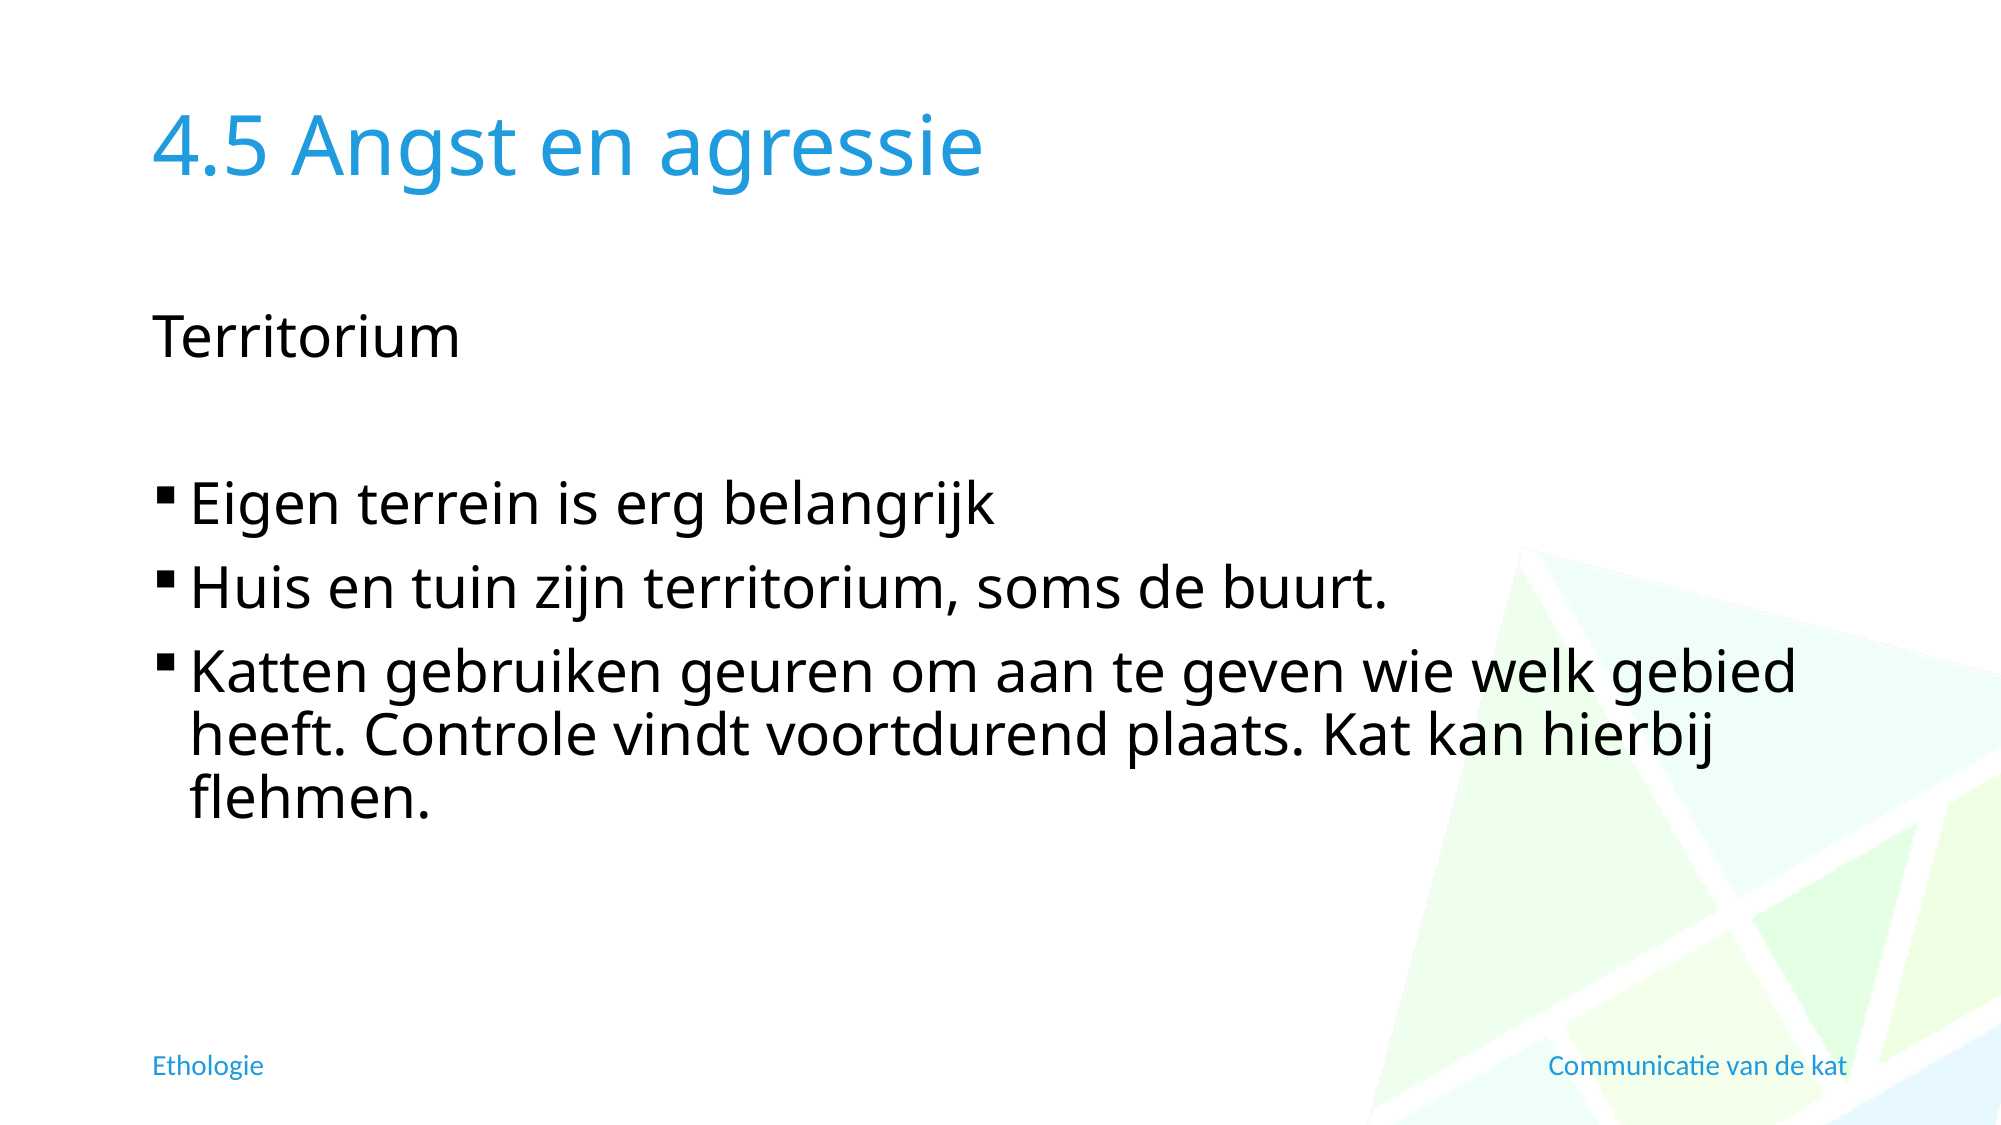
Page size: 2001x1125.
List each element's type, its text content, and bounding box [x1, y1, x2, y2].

title 4.5 Angst en agressie [137, 59, 1863, 239]
list Territorium Eigen terrein is erg belangrijk Huis en tuin zijn territorium, soms de buurt. Katten gebruiken geuren om aan te geven wie welk gebied heeft. Controle vindt voortdurend plaats. Kat kan hierbij flehmen. [137, 299, 1863, 1014]
list Communicatie van de kat [1412, 1042, 1863, 1103]
list Ethologie [137, 1042, 588, 1103]
